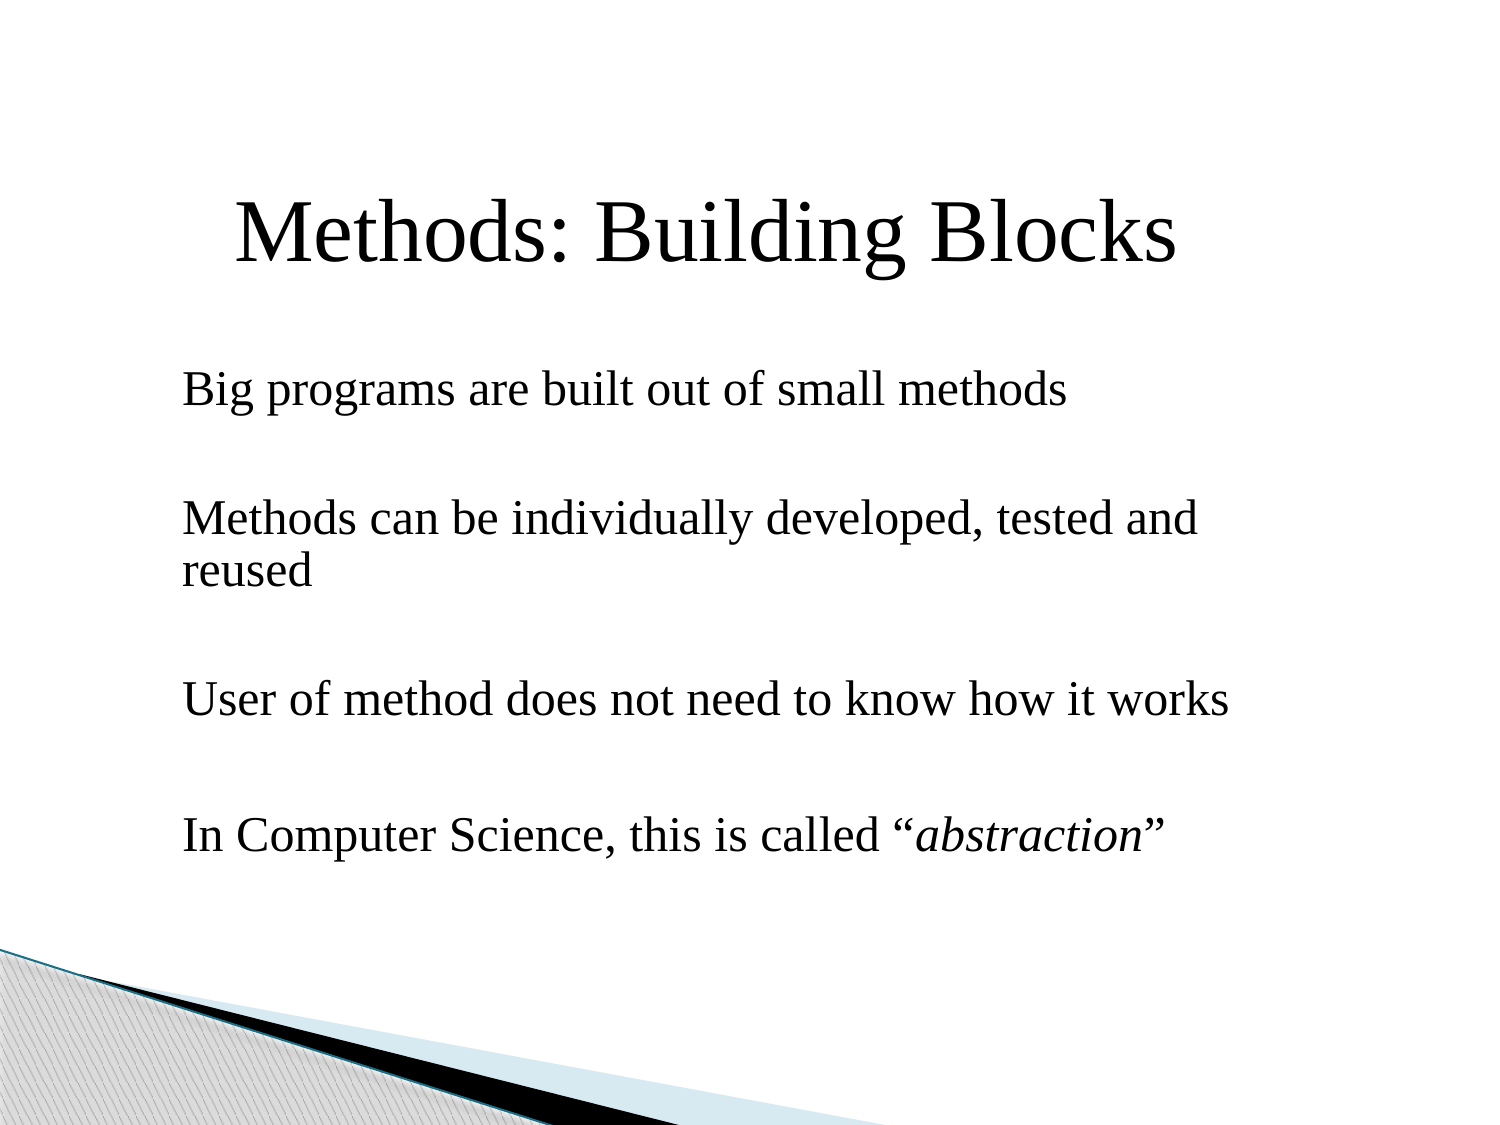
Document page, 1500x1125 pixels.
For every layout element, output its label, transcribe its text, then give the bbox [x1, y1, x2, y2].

text_box Methods: Building Blocks Big programs are built out of small methods Methods can be individually developed, tested and reused User of method does not need to know how it works In Computer Science, this is called “abstraction” [182, 196, 1243, 869]
